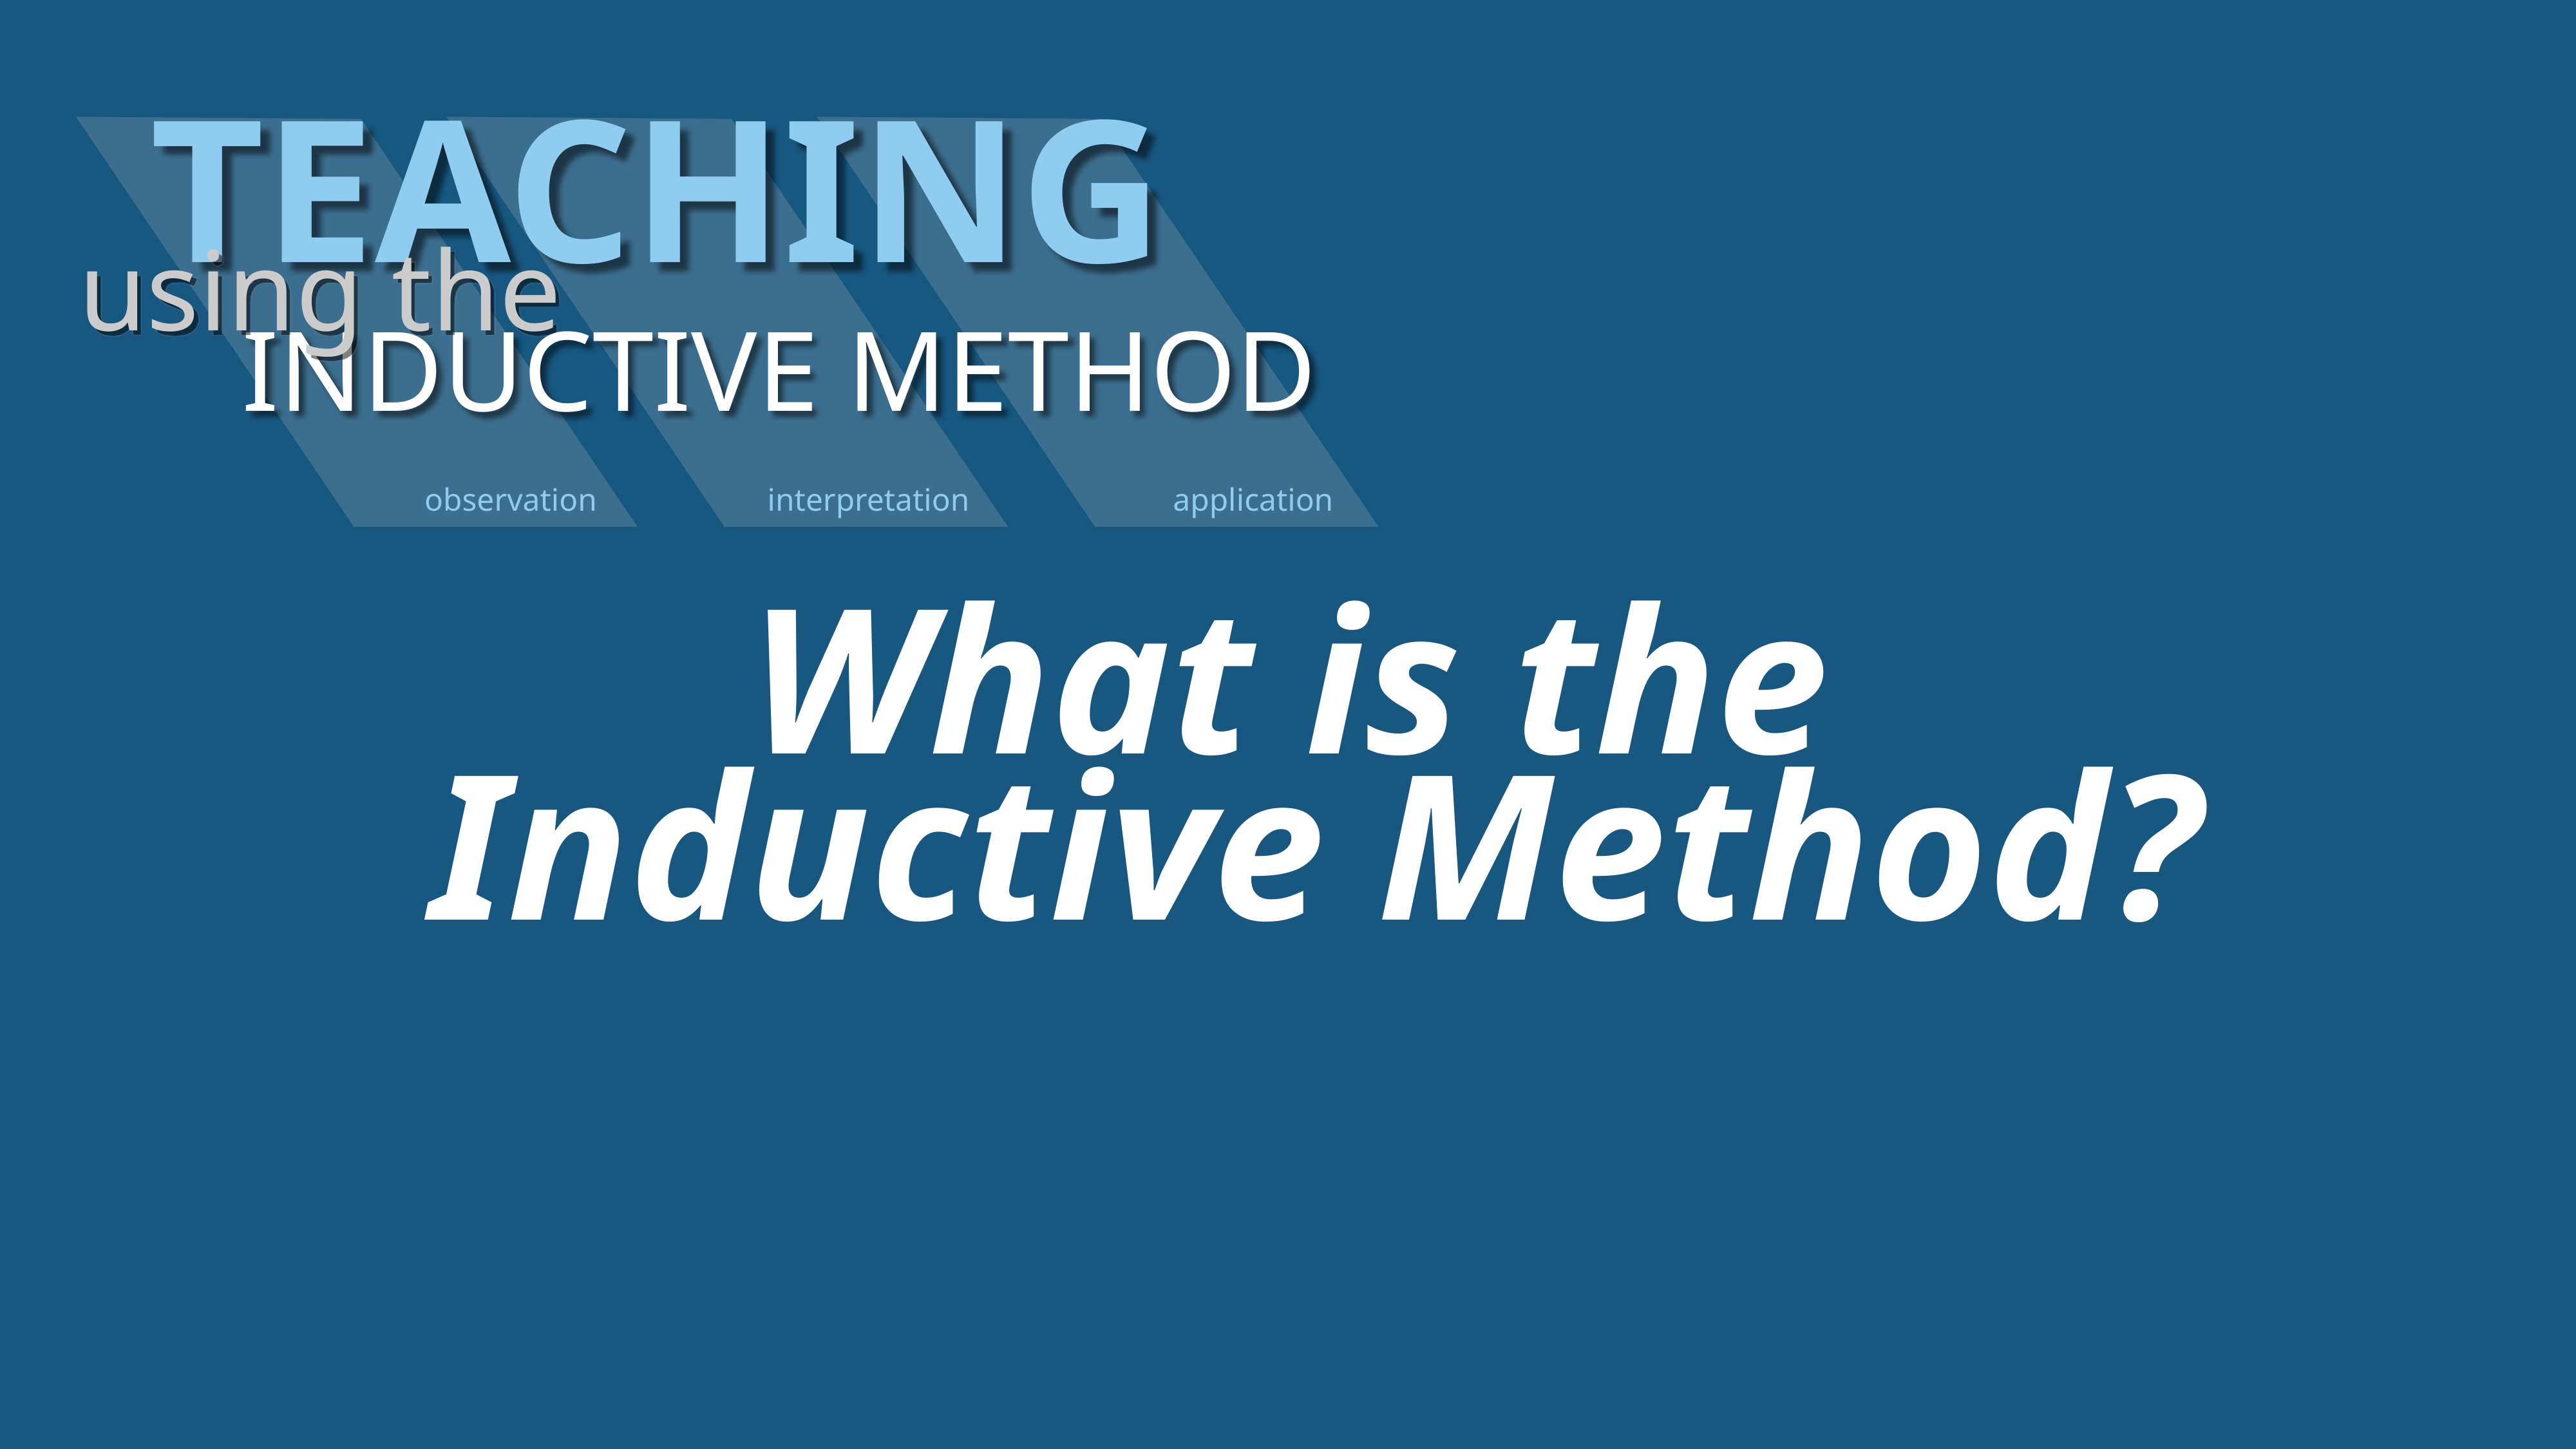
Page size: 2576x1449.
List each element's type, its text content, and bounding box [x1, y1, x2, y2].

text_box What is the Inductive Method? [425, 652, 2206, 950]
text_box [75, 43, 1379, 527]
